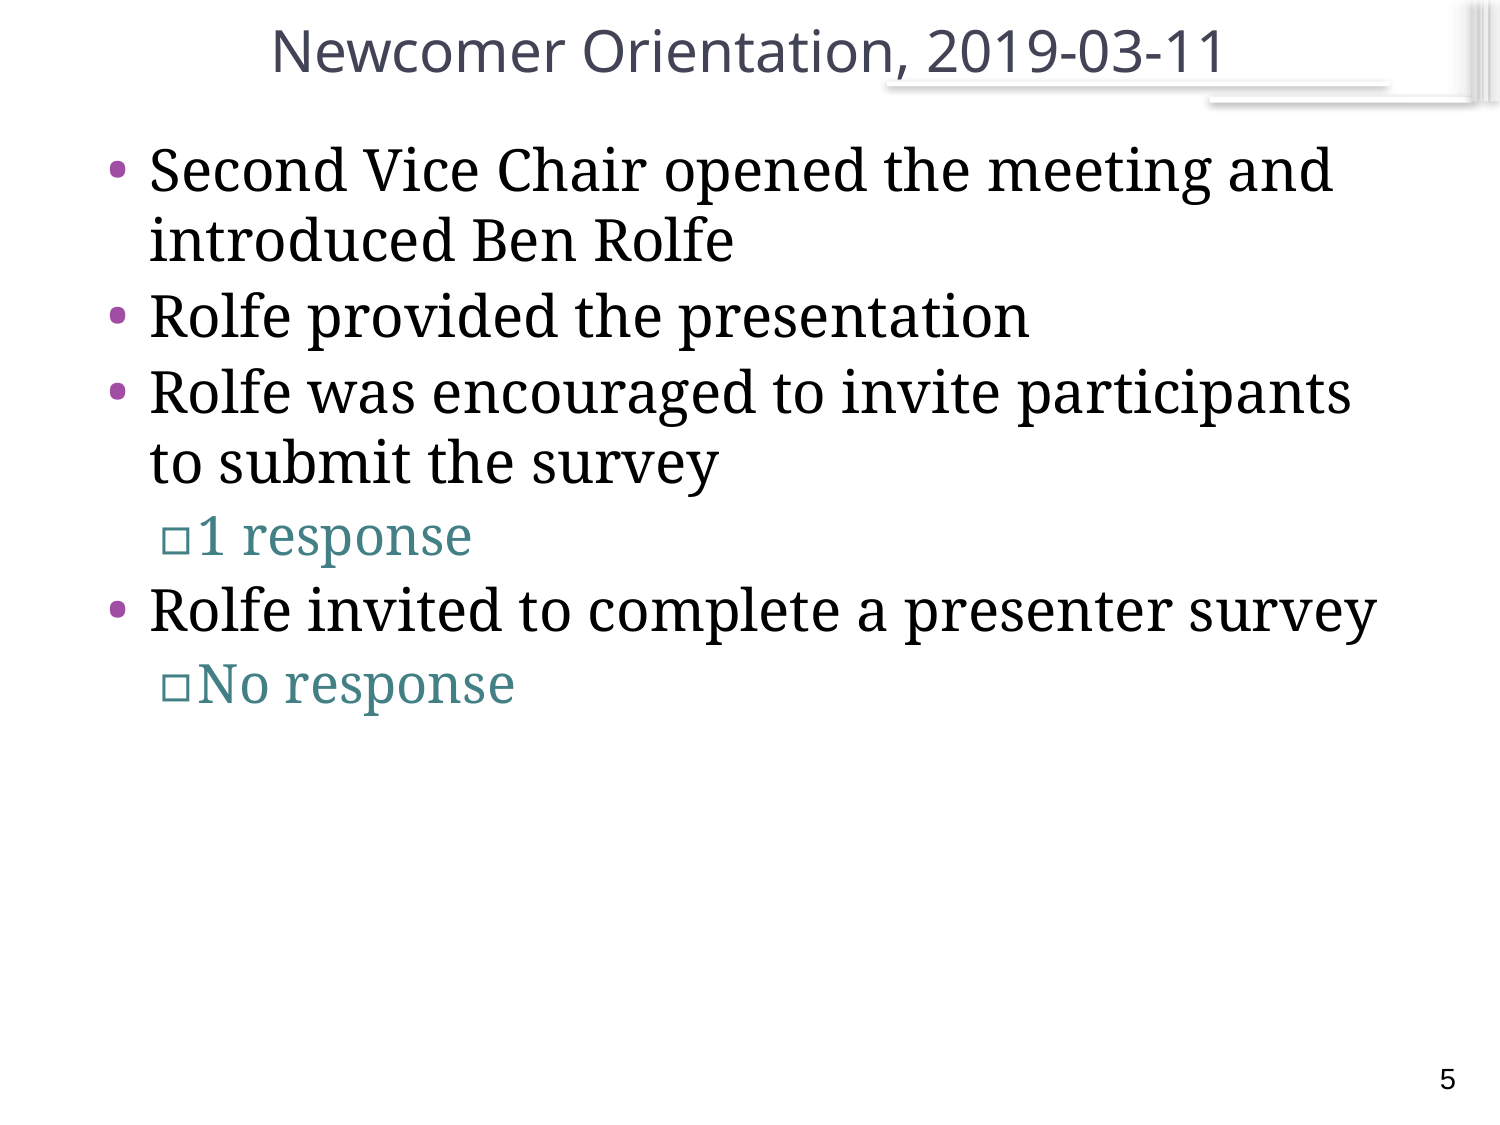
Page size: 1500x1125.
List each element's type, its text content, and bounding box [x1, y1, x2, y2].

list Second Vice Chair opened the meeting and introduced Ben Rolfe Rolfe provided the presentation Rolfe was encouraged to invite participants to submit the survey 1 response Rolfe invited to complete a presenter survey No response [75, 125, 1425, 1072]
title Newcomer Orientation, 2019-03-11 [75, 7, 1425, 125]
